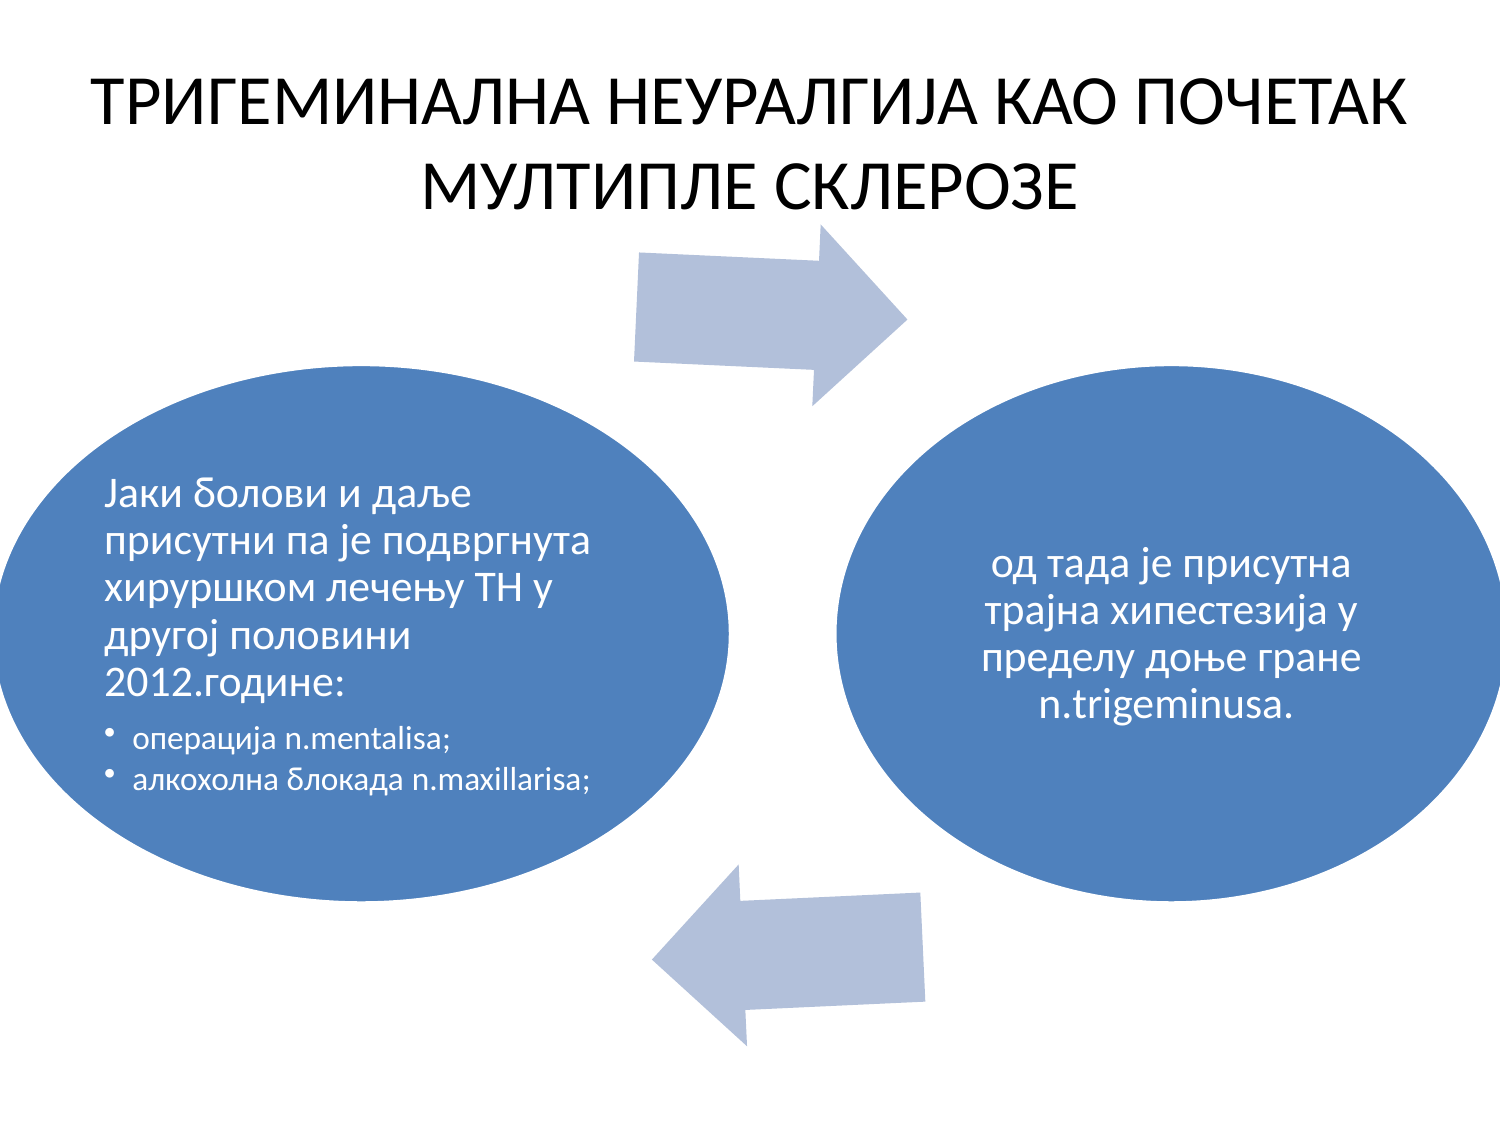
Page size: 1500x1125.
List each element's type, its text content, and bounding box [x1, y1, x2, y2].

title ТРИГЕМИНАЛНА НЕУРАЛГИЈА КАО ПОЧЕТАК МУЛТИПЛЕ СКЛЕРОЗЕ [75, 45, 1425, 233]
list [74, 262, 1426, 1006]
